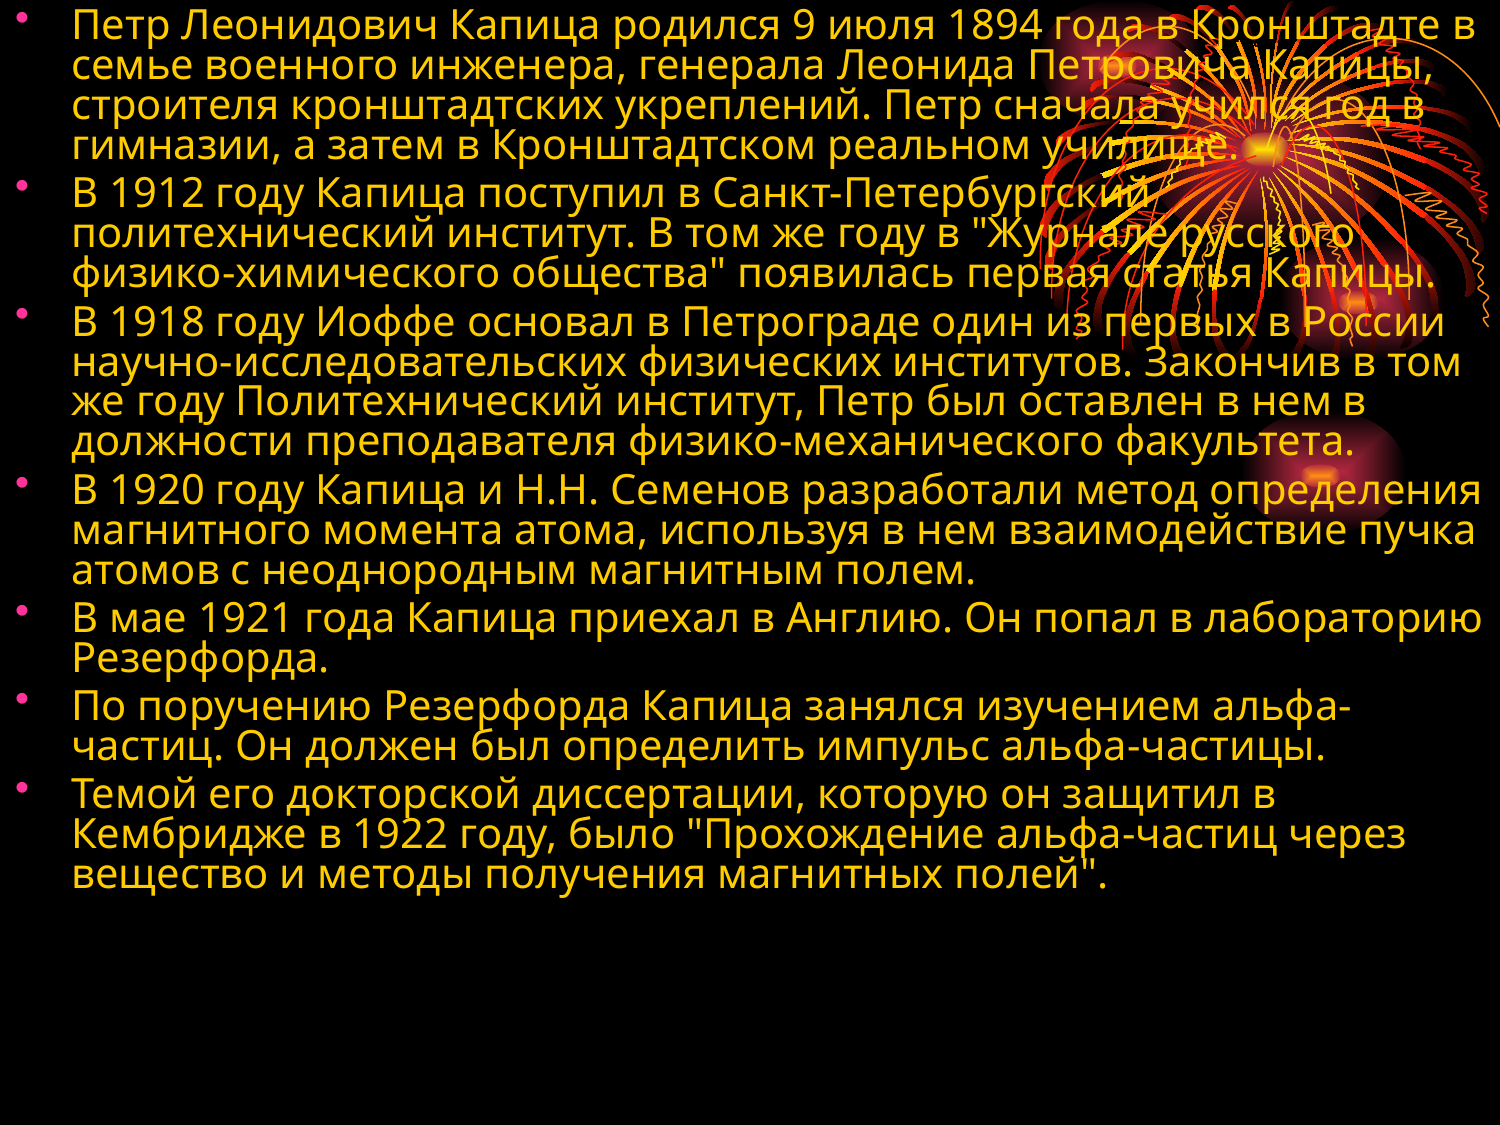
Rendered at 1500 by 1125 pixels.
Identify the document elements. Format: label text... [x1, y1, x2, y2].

list Петр Леонидович Капица родился 9 июля 1894 года в Кронштадте в семье военного инженера, генерала Леонида Петровича Капицы, строителя кронштадтских укреплений. Петр сначала учился год в гимназии, а затем в Кронштадтском реальном училище. В 1912 году Капица поступил в Санкт-Петербургский политехнический институт. В том же году в "Журнале русского физико-химического общества" появилась первая статья Капицы. В 1918 году Иоффе основал в Петрограде один из первых в России научно-исследовательских физических институтов. Закончив в том же году Политехнический институт, Петр был оставлен в нем в должности преподавателя физико-механического факультета. В 1920 году Капица и Н.Н. Семенов разработали метод определения магнитного момента атома, используя в нем взаимодействие пучка атомов с неоднородным магнитным полем. В мае 1921 года Капица приехал в Англию. Он попал в лабораторию Резерфорда. По поручению Резерфорда Капица занялся изучением альфа-частиц. Он должен был определить импульс альфа-частицы. Темой его докторской диссертации, которую он защитил в Кембридже в 1922 году, было "Прохождение альфа-частиц через вещество и методы получения магнитных полей". [0, 0, 1500, 1125]
